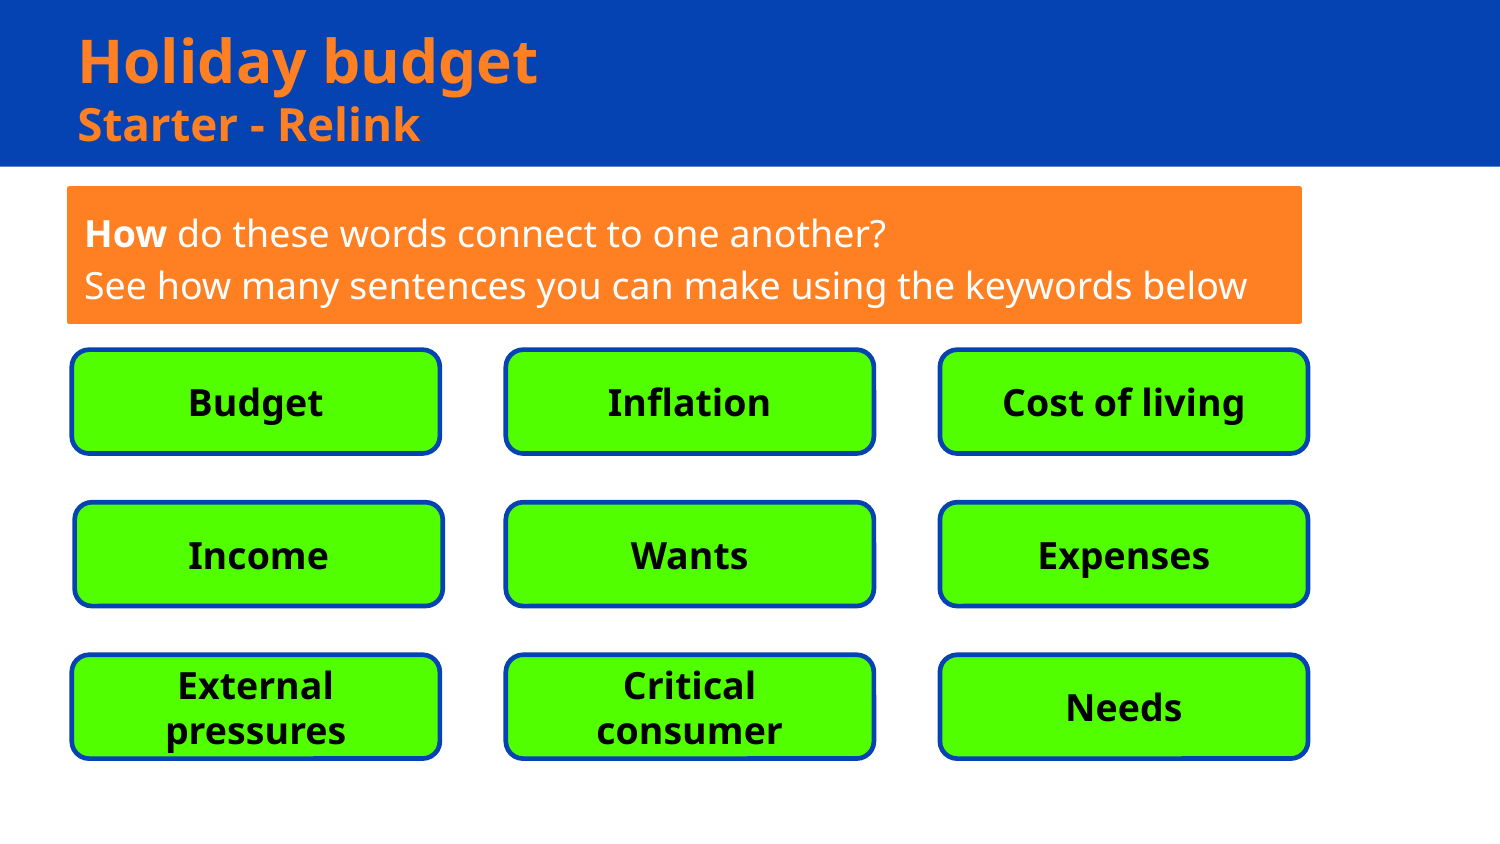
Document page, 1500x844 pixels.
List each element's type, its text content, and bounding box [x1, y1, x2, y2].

text_box Budget [71, 349, 440, 454]
text_box Needs [939, 654, 1309, 759]
text_box Inflation [505, 349, 874, 454]
text_box Expenses [939, 502, 1309, 607]
text_box External pressures [71, 654, 440, 759]
text_box Critical consumer [505, 654, 874, 759]
text_box Cost of living [939, 349, 1309, 454]
title Holiday budget Starter - Relink [62, 4, 1273, 89]
text_box Income [74, 502, 443, 607]
text_box Wants [505, 502, 874, 607]
text_box How do these words connect to one another? See how many sentences you can make using the keywords below [69, 188, 1300, 322]
